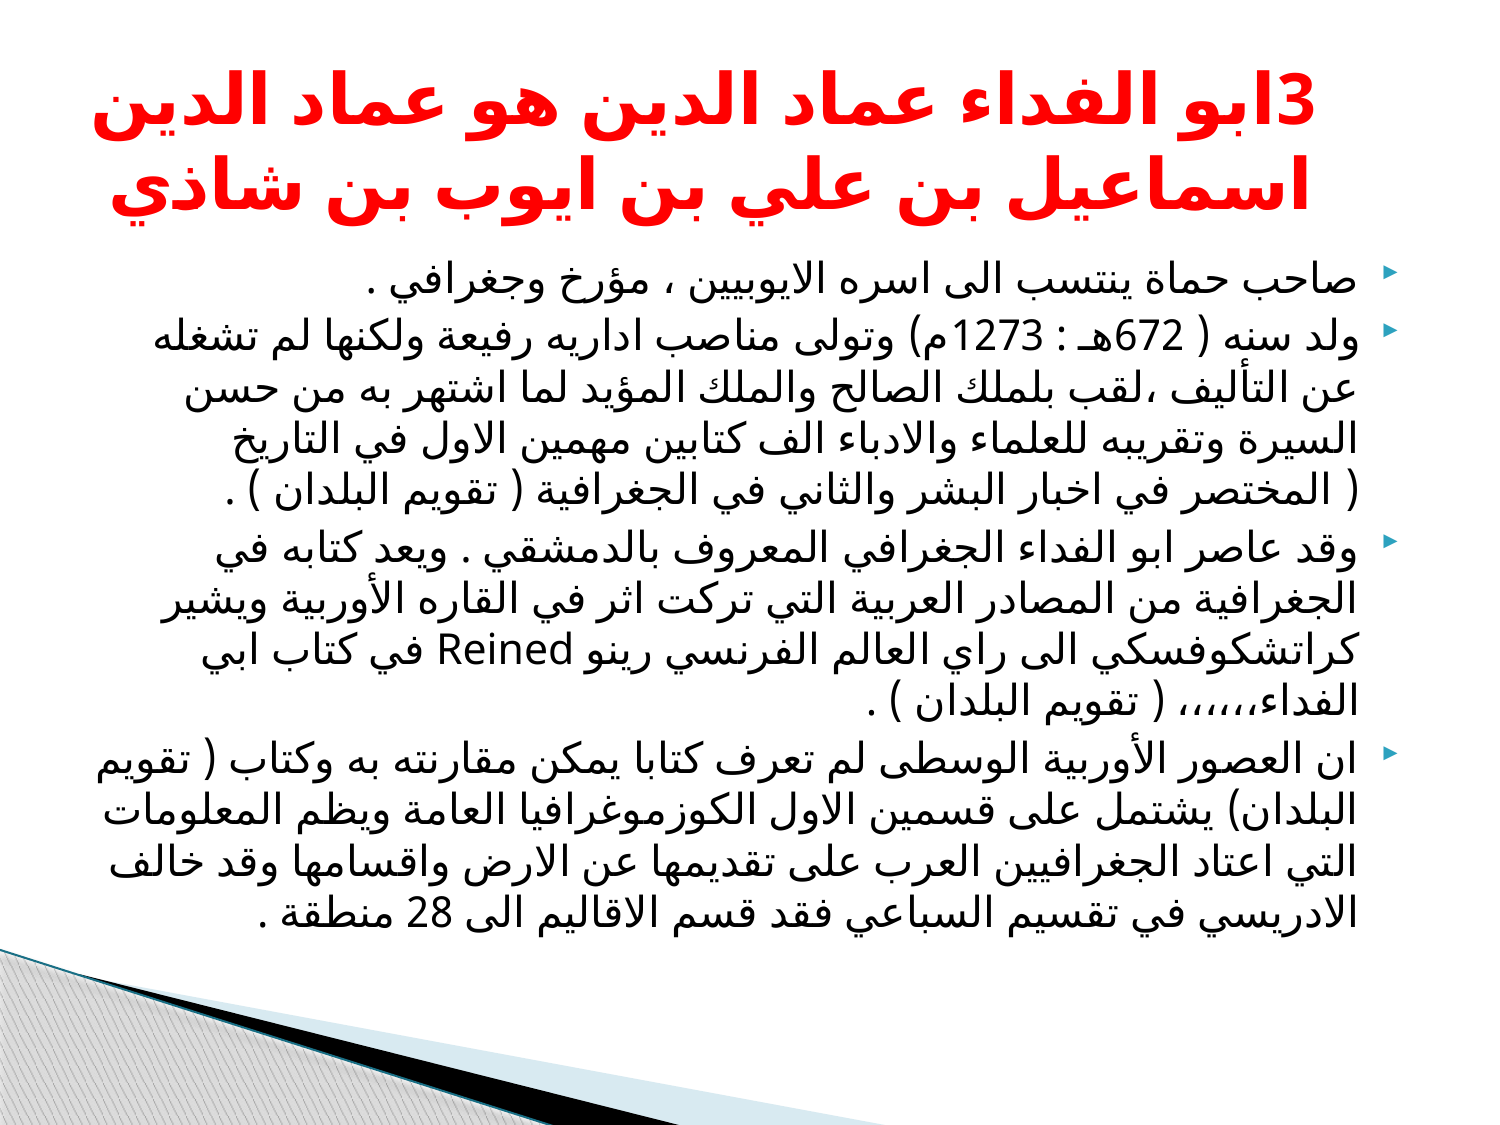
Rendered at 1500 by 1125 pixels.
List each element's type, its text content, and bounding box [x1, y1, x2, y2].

title 3ابو الفداء عماد الدين هو عماد الدين اسماعيل بن علي بن ايوب بن شاذي [75, 45, 1425, 233]
list صاحب حماة ينتسب الى اسره الايوبيين ، مؤرخ وجغرافي . ولد سنه ( 672هـ : 1273م) وتولى مناصب اداريه رفيعة ولكنها لم تشغله عن التأليف ،لقب بلملك الصالح والملك المؤيد لما اشتهر به من حسن السيرة وتقريبه للعلماء والادباء الف كتابين مهمين الاول في التاريخ ( المختصر في اخبار البشر والثاني في الجغرافية ( تقويم البلدان ) . وقد عاصر ابو الفداء الجغرافي المعروف بالدمشقي . ويعد كتابه في الجغرافية من المصادر العربية التي تركت اثر في القاره الأوربية ويشير كراتشكوفسكي الى راي العالم الفرنسي رينو Reined في كتاب ابي الفداء،،،،،، ( تقويم البلدان ) . ان العصور الأوربية الوسطى لم تعرف كتابا يمكن مقارنته به وكتاب ( تقويم البلدان) يشتمل على قسمين الاول الكوزموغرافيا العامة ويظم المعلومات التي اعتاد الجغرافيين العرب على تقديمها عن الارض واقسامها وقد خالف الادريسي في تقسيم السباعي فقد قسم الاقاليم الى 28 منطقة . [75, 243, 1425, 986]
